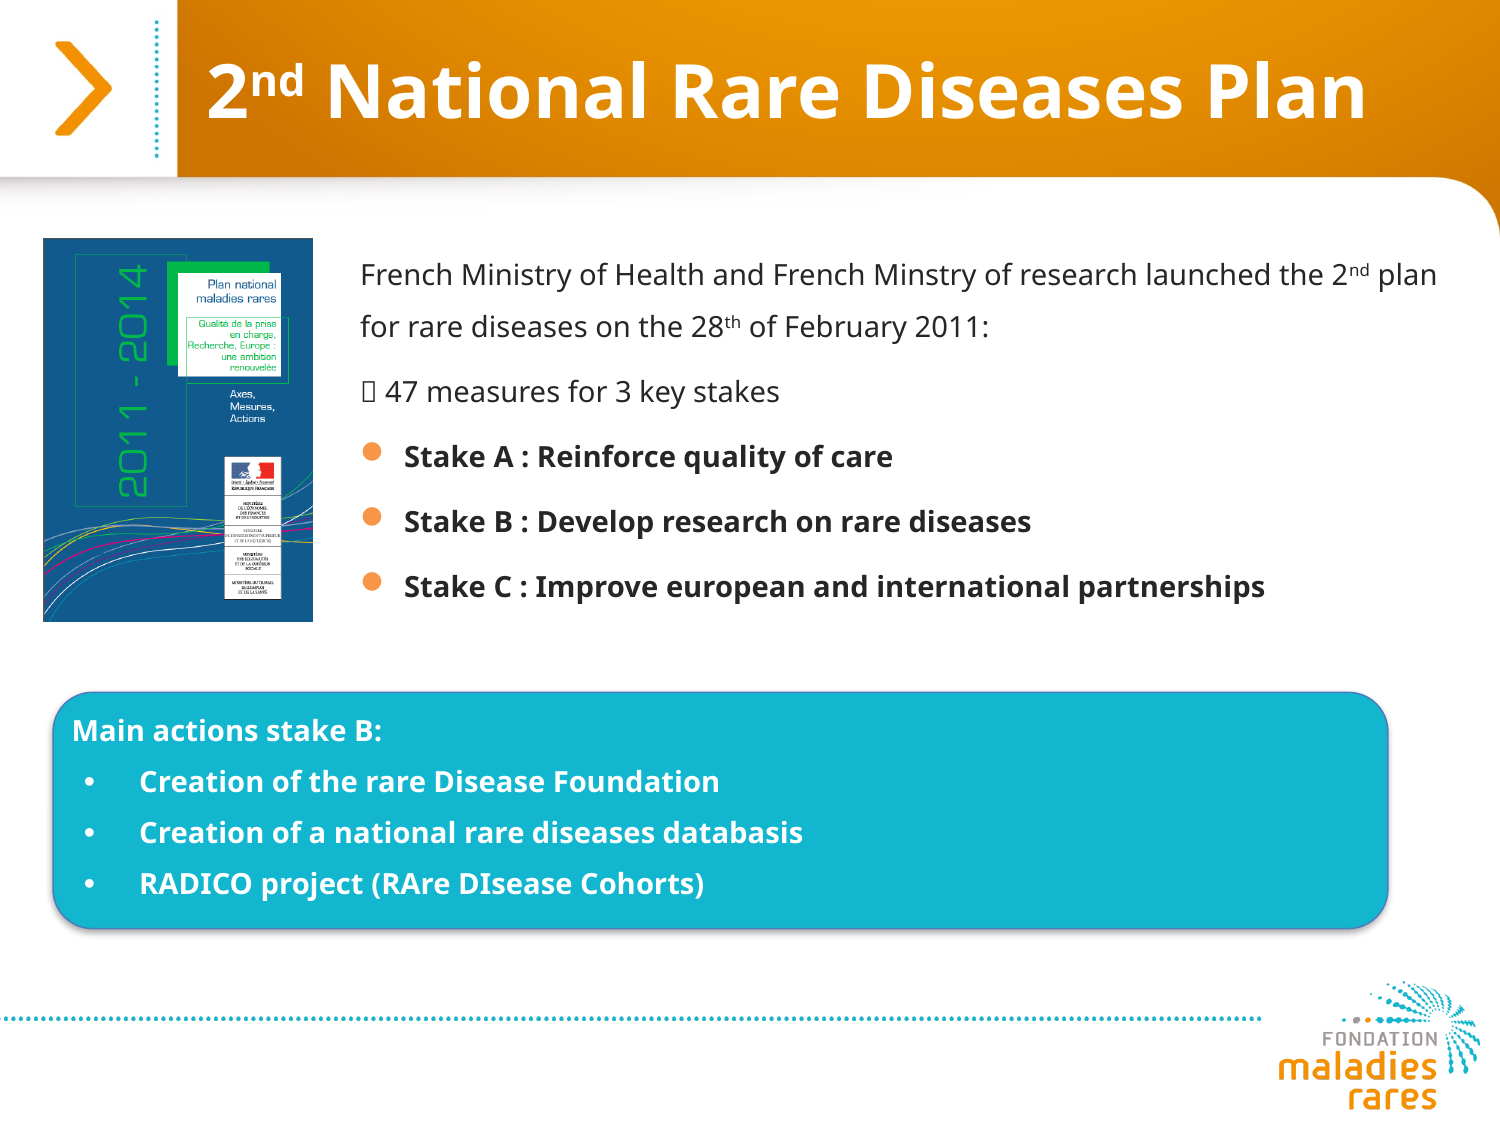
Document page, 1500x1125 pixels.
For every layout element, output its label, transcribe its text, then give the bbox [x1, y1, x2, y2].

title 2nd National Rare Diseases Plan [206, 0, 1500, 178]
picture [0, 0, 1500, 1125]
list French Ministry of Health and French Minstry of research launched the 2nd plan for rare diseases on the 28th of February 2011:  47 measures for 3 key stakes Stake A : Reinforce quality of care Stake B : Develop research on rare diseases Stake C : Improve european and international partnerships [360, 238, 1471, 617]
text_box Main actions stake B: Creation of the rare Disease Foundation Creation of a national rare diseases databasis RADICO project (RAre DIsease Cohorts) [11, 708, 1353, 953]
text_box [60, 691, 1389, 930]
